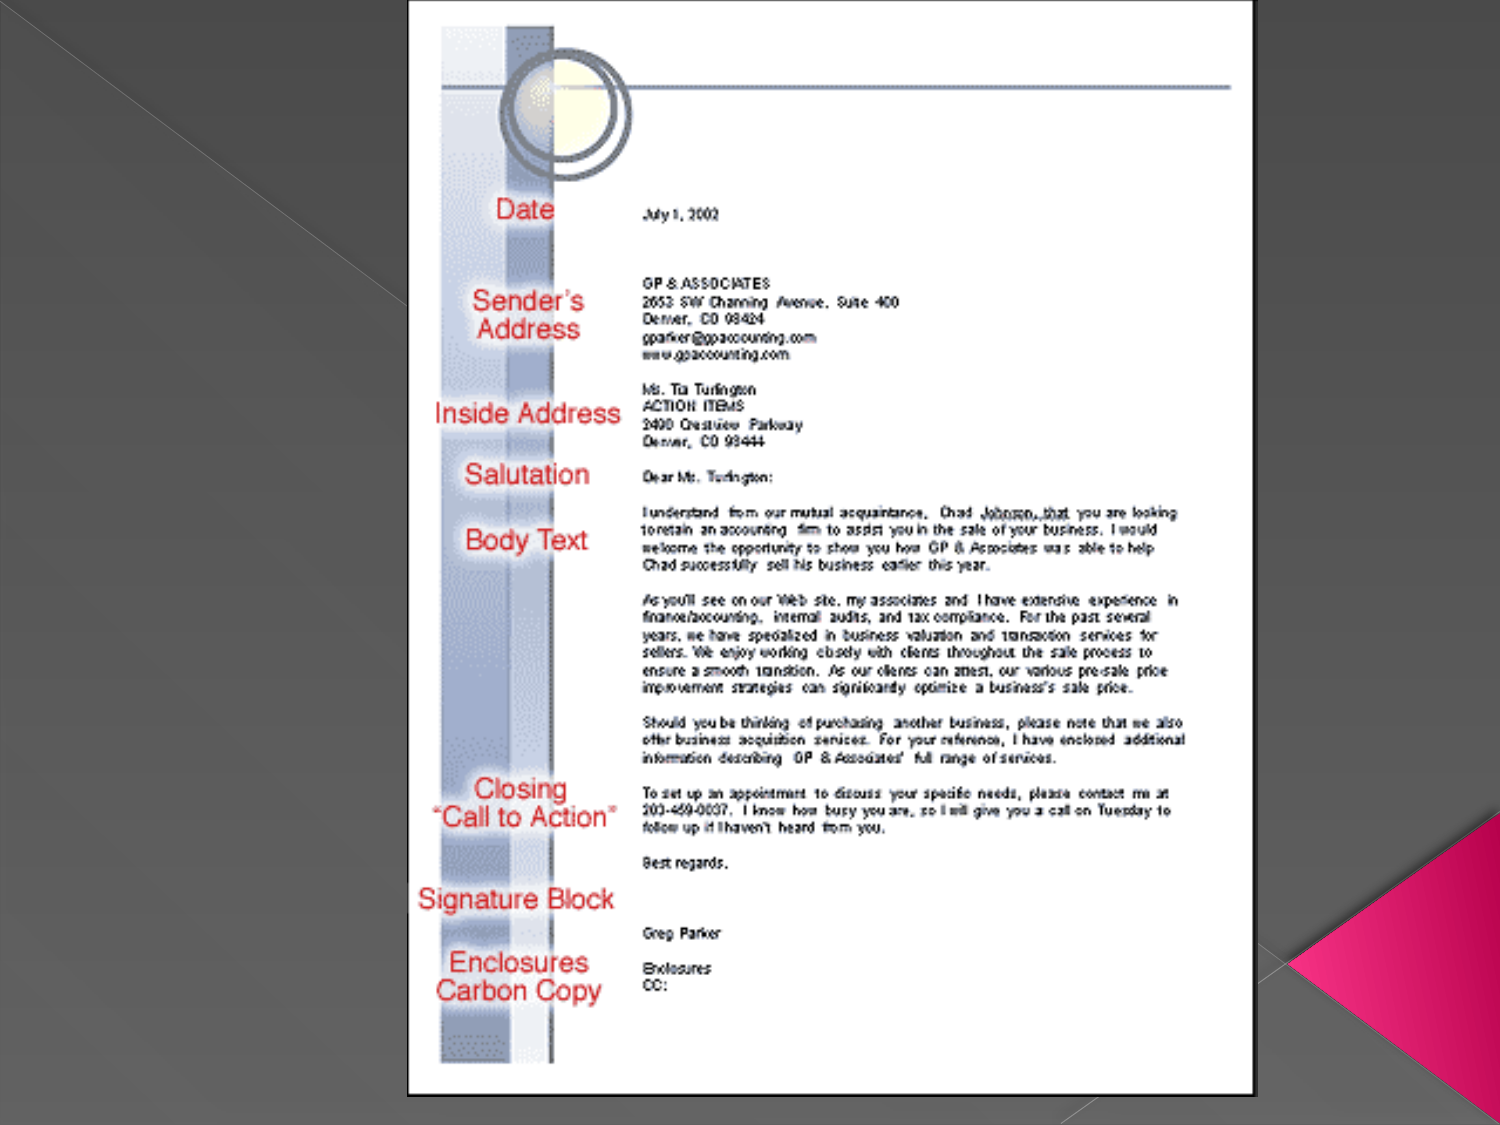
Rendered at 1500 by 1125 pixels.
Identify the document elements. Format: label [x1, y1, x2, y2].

picture [407, 0, 1259, 1097]
